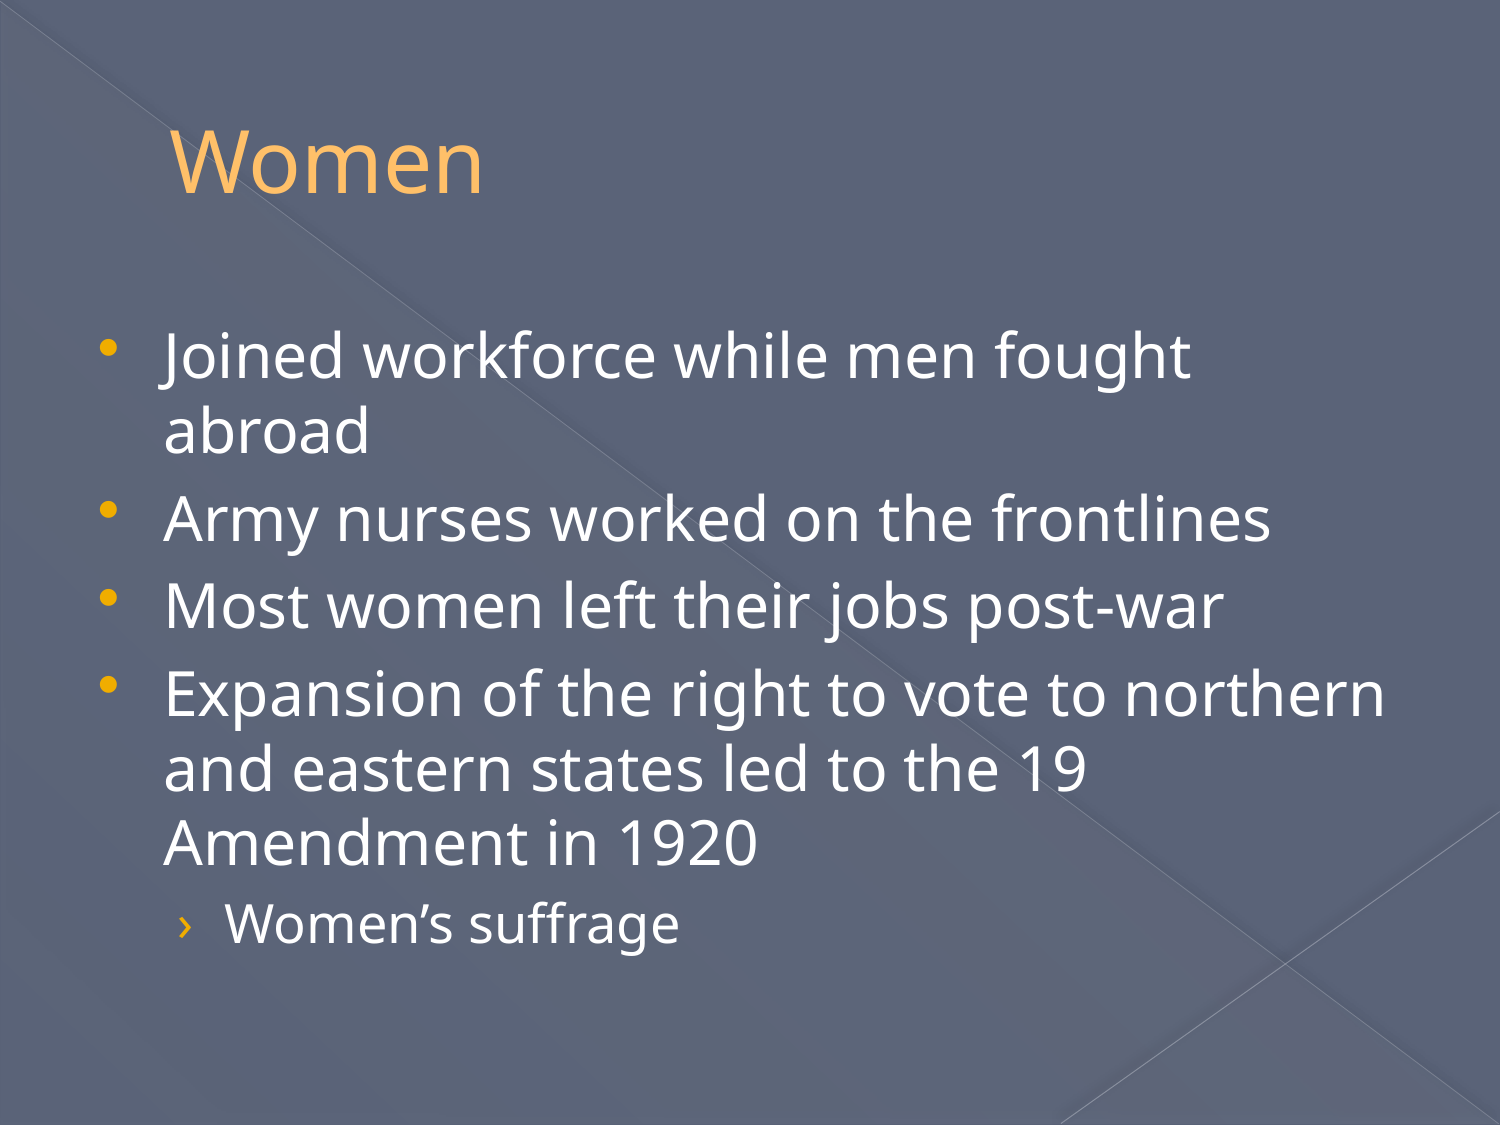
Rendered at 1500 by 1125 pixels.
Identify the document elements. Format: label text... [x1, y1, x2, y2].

title Women [75, 43, 1425, 274]
list Joined workforce while men fought abroad Army nurses worked on the frontlines Most women left their jobs post-war Expansion of the right to vote to northern and eastern states led to the 19 Amendment in 1920 Women’s suffrage [75, 308, 1425, 1059]
